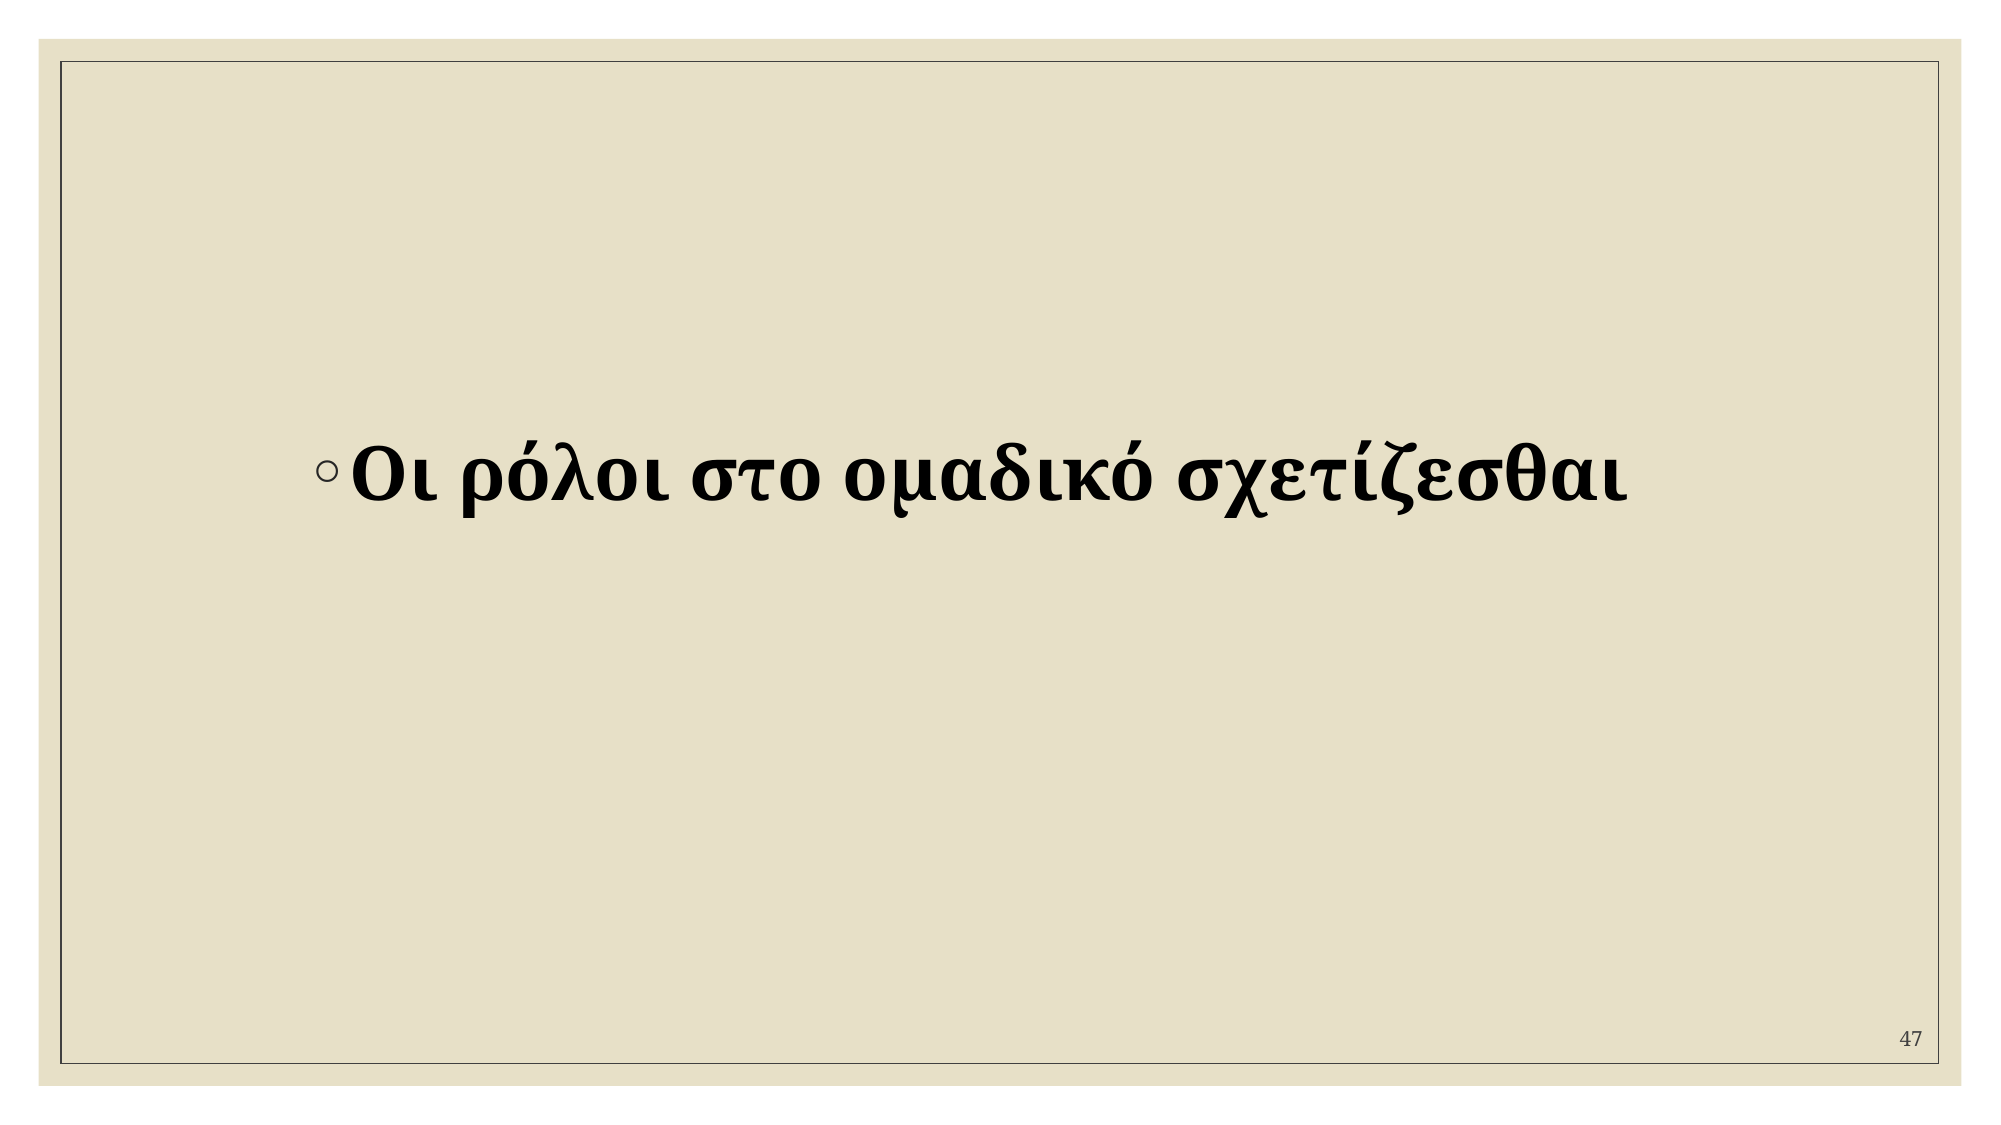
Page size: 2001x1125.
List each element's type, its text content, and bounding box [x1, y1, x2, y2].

slide_number 47 [1697, 1019, 1938, 1062]
list Οι ρόλοι στο ομαδικό σχετίζεσθαι [268, 290, 1686, 936]
